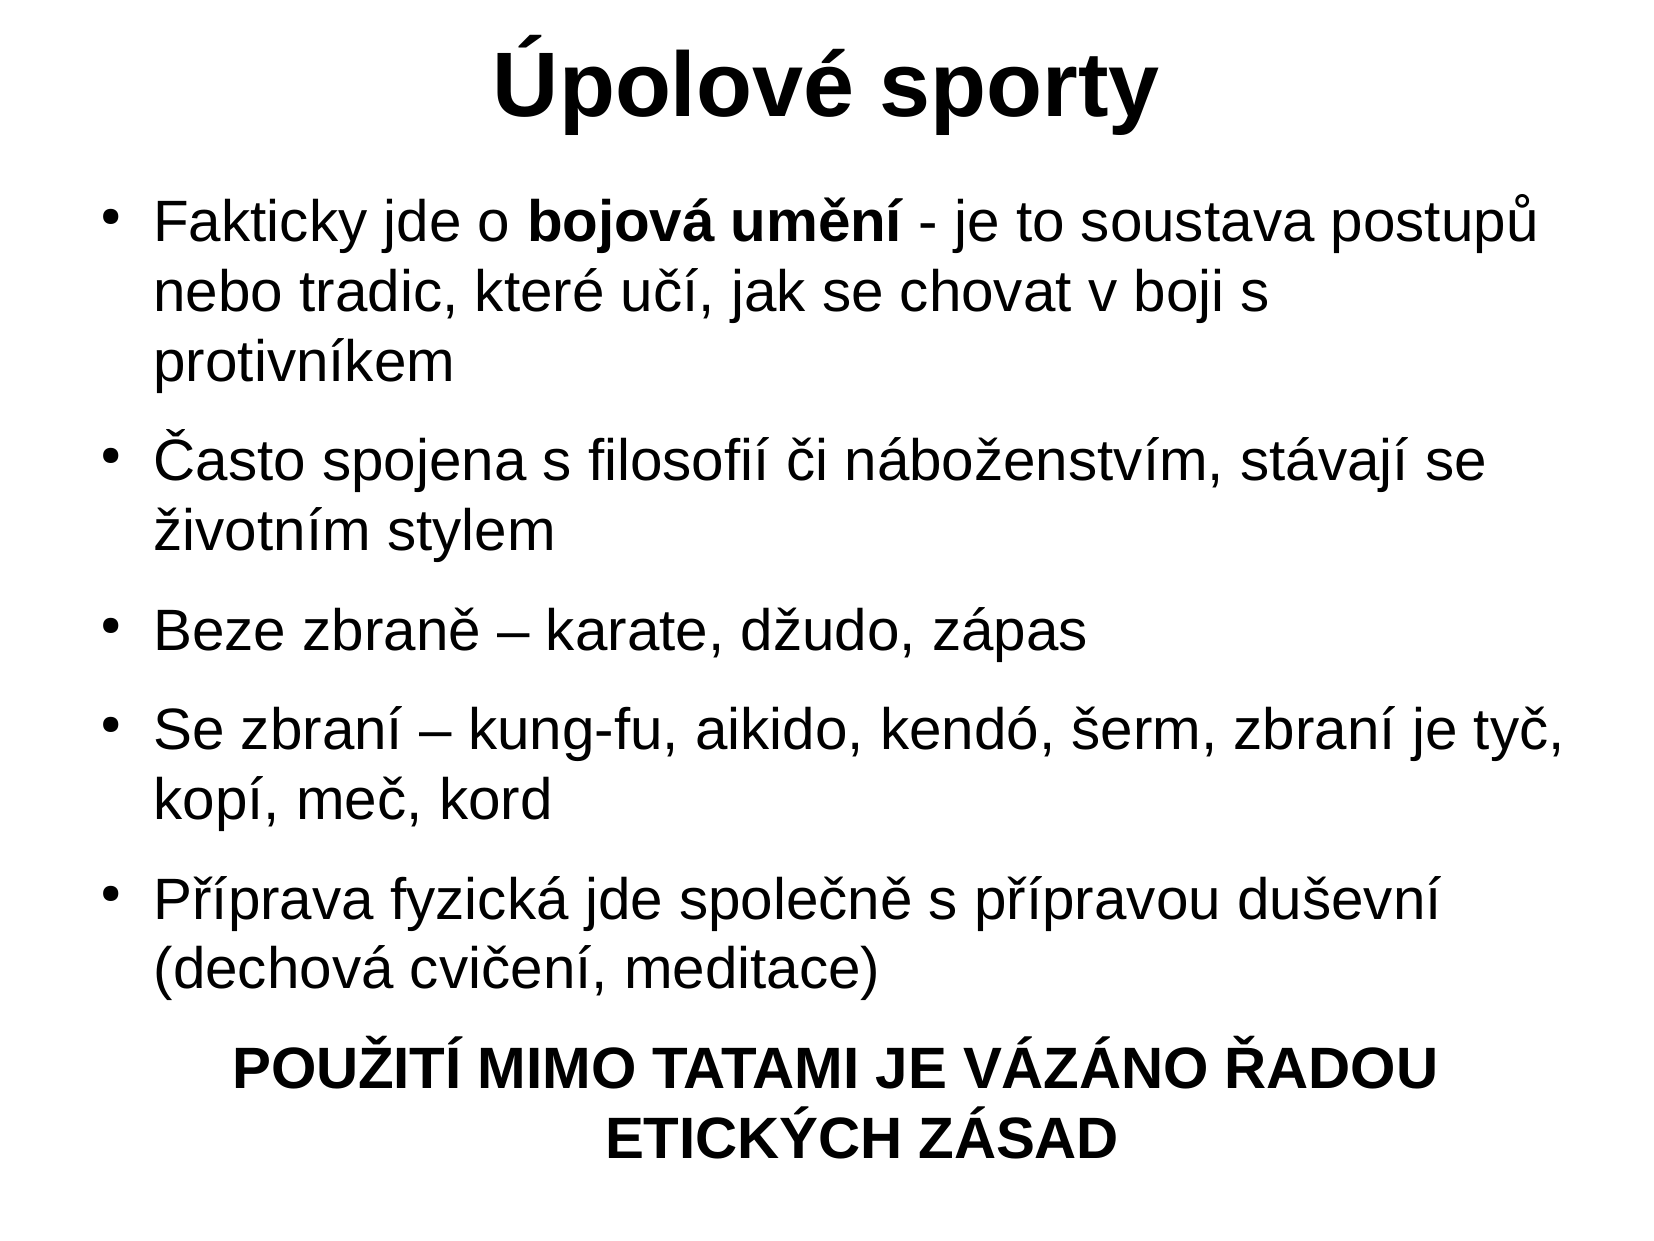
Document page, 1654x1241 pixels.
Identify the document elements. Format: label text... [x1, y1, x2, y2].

title Úpolové sporty [82, 0, 1571, 160]
list Fakticky jde o bojová umění - je to soustava postupů nebo tradic, které učí, jak se chovat v boji s protivníkem Často spojena s filosofií či náboženstvím, stávají se životním stylem Beze zbraně – karate, džudo, zápas Se zbraní – kung-fu, aikido, kendó, šerm, zbraní je tyč, kopí, meč, kord Příprava fyzická jde společně s přípravou duševní (dechová cvičení, meditace) POUŽITÍ MIMO TATAMI JE VÁZÁNO ŘADOU ETICKÝCH ZÁSAD [82, 183, 1571, 1241]
